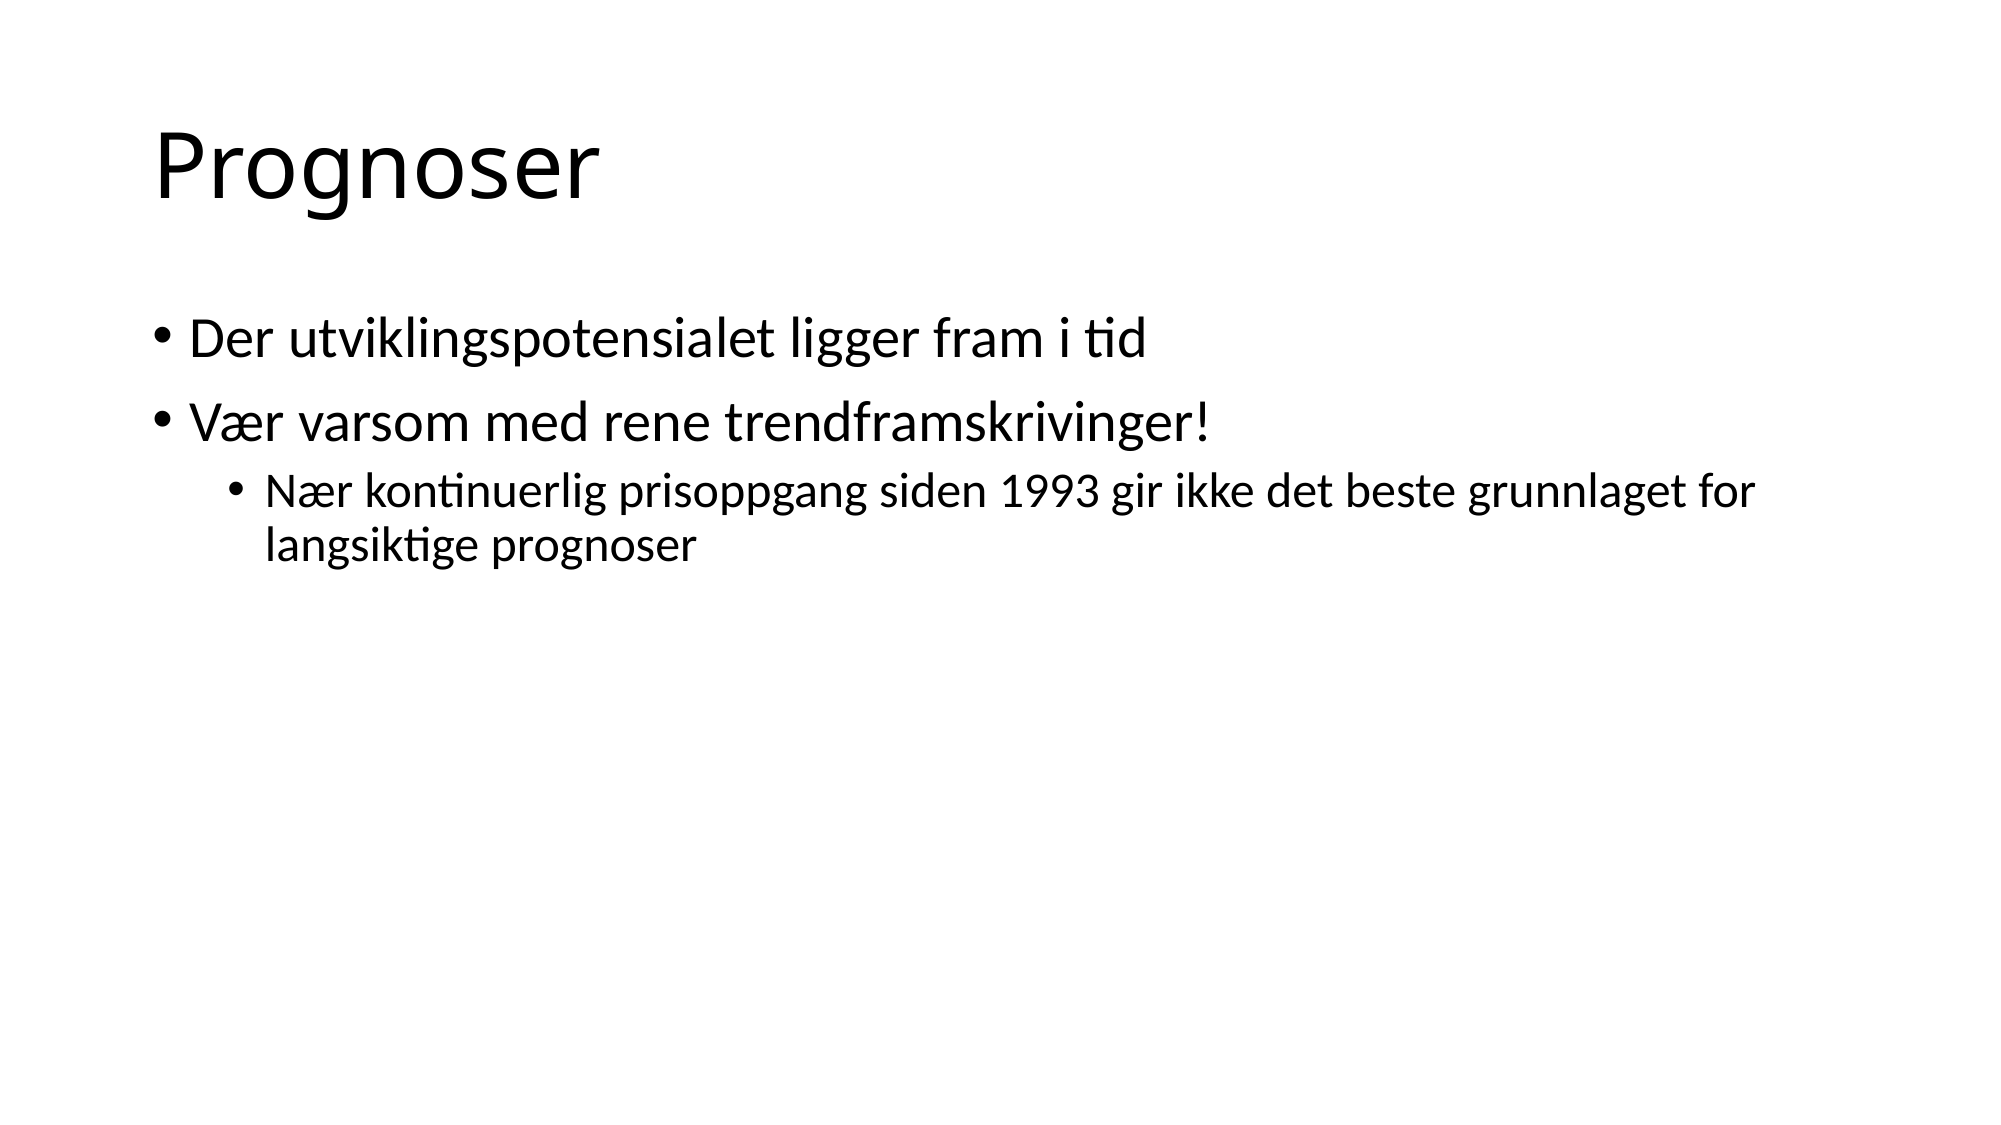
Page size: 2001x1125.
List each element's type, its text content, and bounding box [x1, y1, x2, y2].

list Der utviklingspotensialet ligger fram i tid Vær varsom med rene trendframskrivinger! Nær kontinuerlig prisoppgang siden 1993 gir ikke det beste grunnlaget for langsiktige prognoser [137, 299, 1863, 1014]
title Prognoser [137, 59, 1863, 278]
